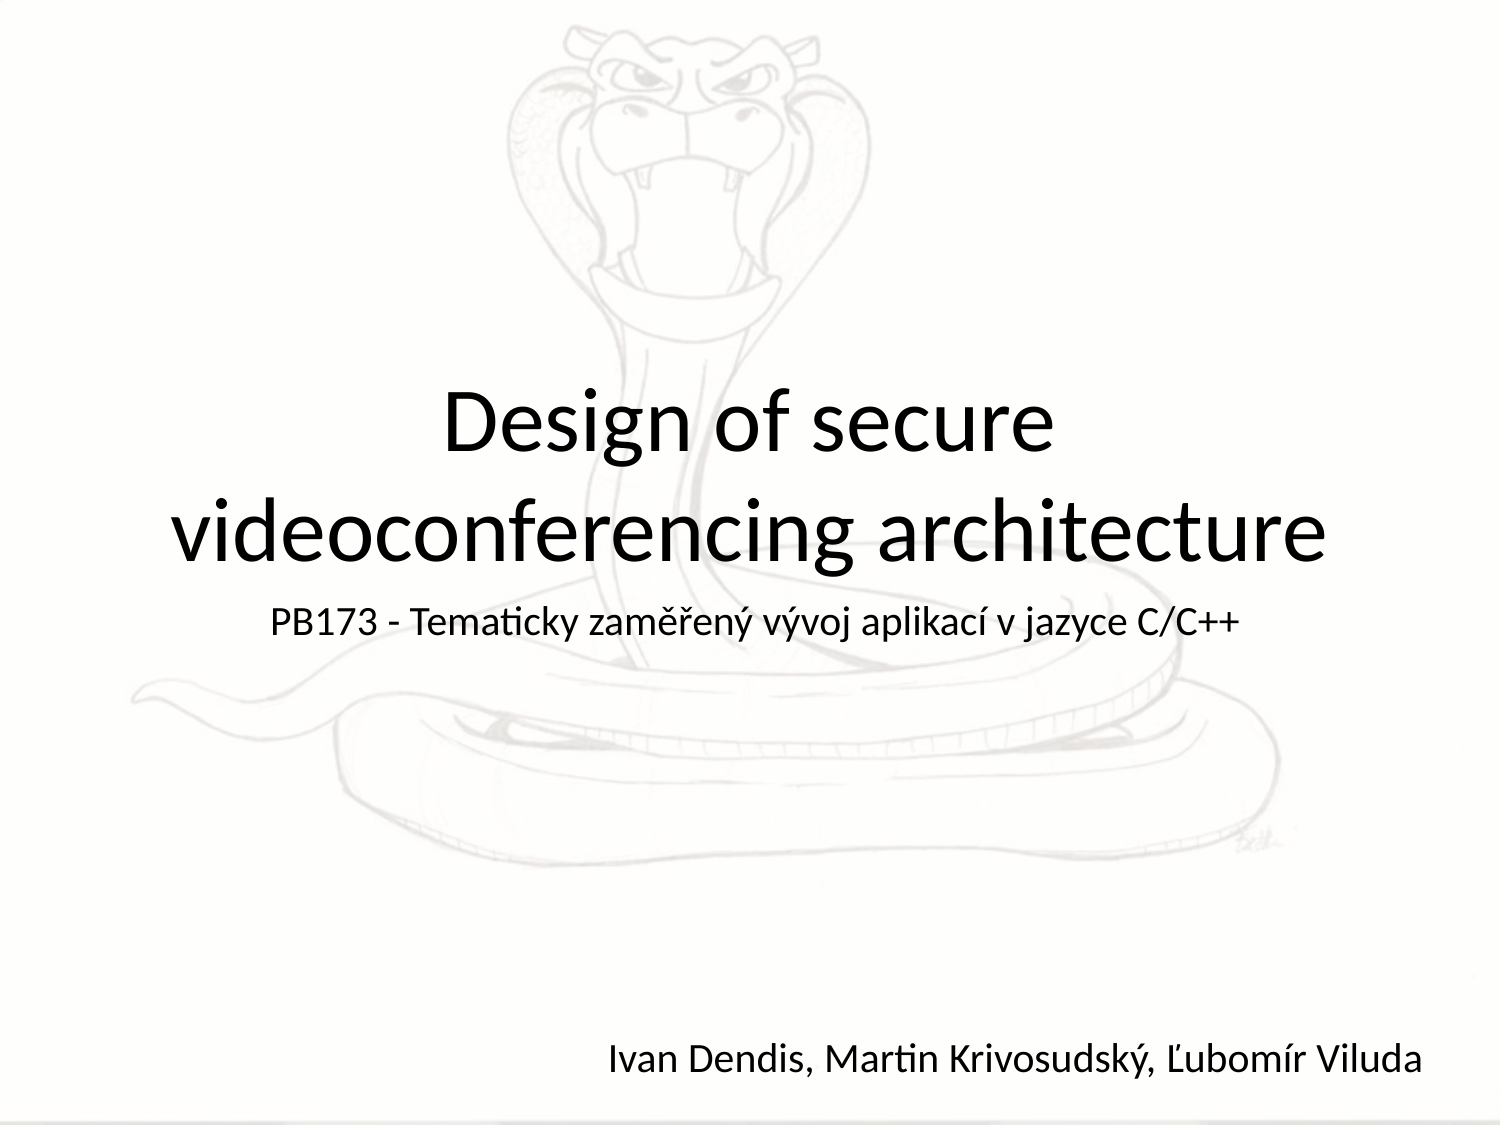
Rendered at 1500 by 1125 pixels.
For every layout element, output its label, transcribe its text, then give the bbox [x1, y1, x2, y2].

subtitle PB173 - Tematicky zaměřený vývoj aplikací v jazyce C/C++ [230, 586, 1281, 874]
title Design of secure videoconferencing architecture [112, 349, 1388, 591]
text_box Ivan Dendis, Martin Krivosudský, Ľubomír Viluda [572, 1023, 1459, 1094]
